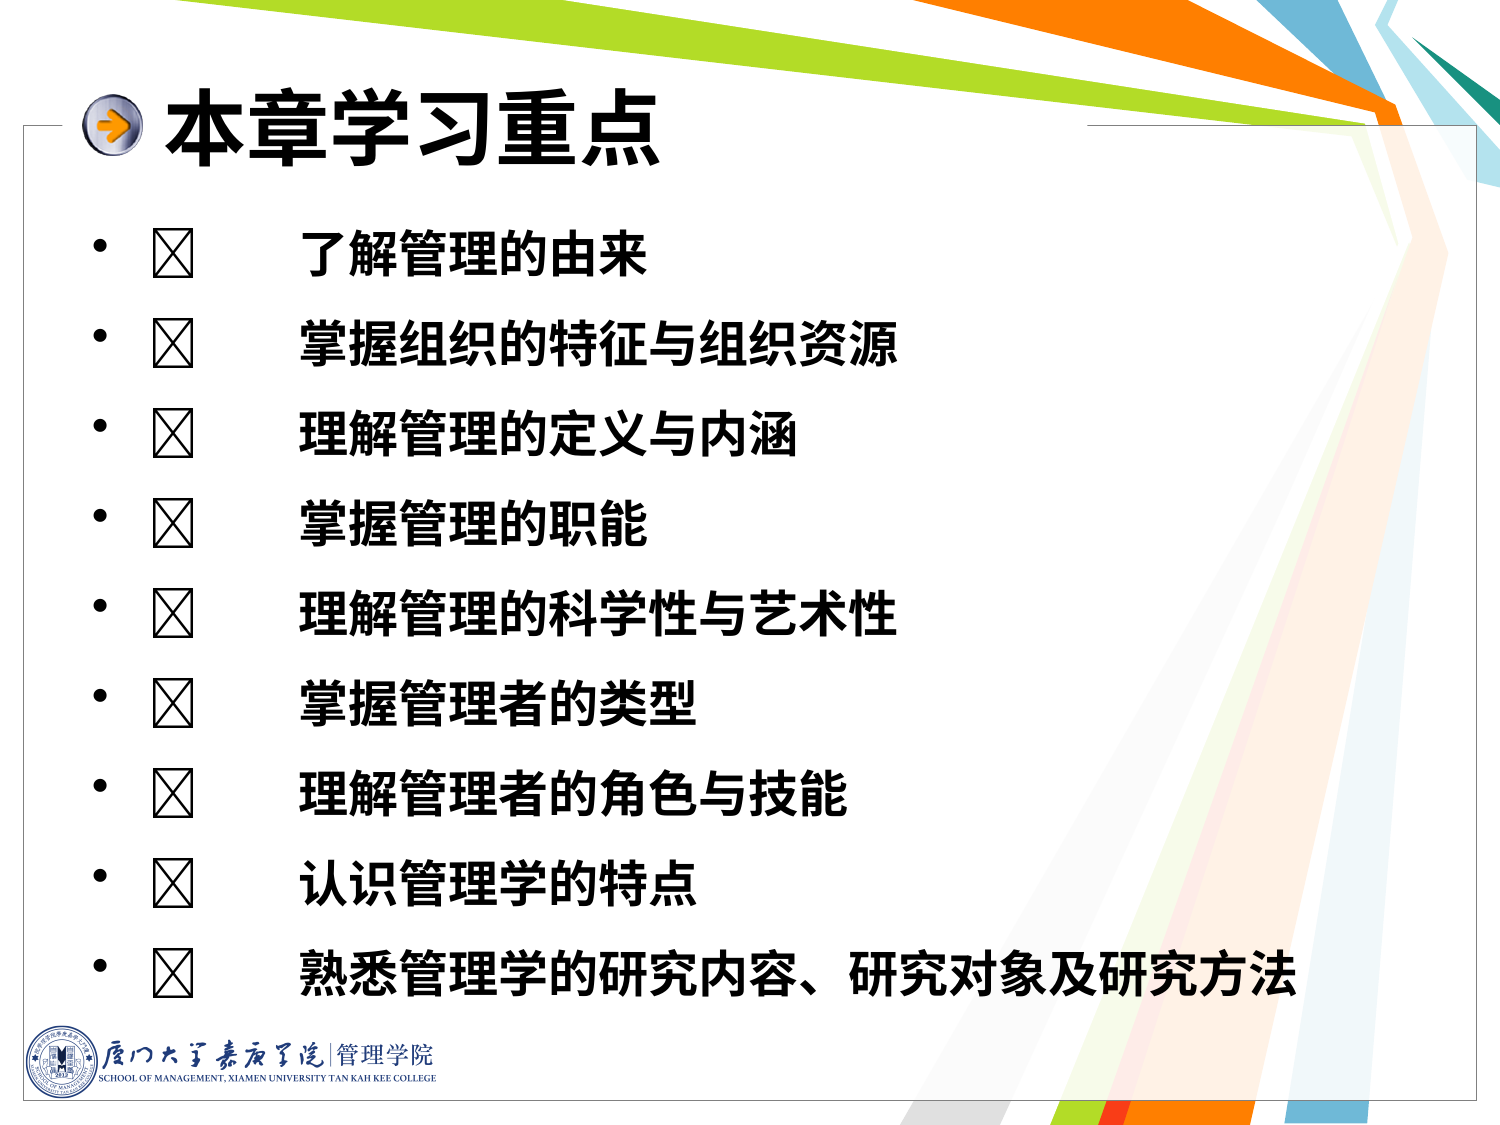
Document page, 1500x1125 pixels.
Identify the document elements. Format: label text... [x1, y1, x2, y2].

picture [24, 1024, 438, 1100]
list  了解管理的由来  掌握组织的特征与组织资源  理解管理的定义与内涵  掌握管理的职能  理解管理的科学性与艺术性  掌握管理者的类型  理解管理者的角色与技能  认识管理学的特点  熟悉管理学的研究内容、研究对象及研究方法 [76, 184, 1427, 699]
picture [82, 94, 143, 156]
title 本章学习重点 [148, 32, 1182, 184]
